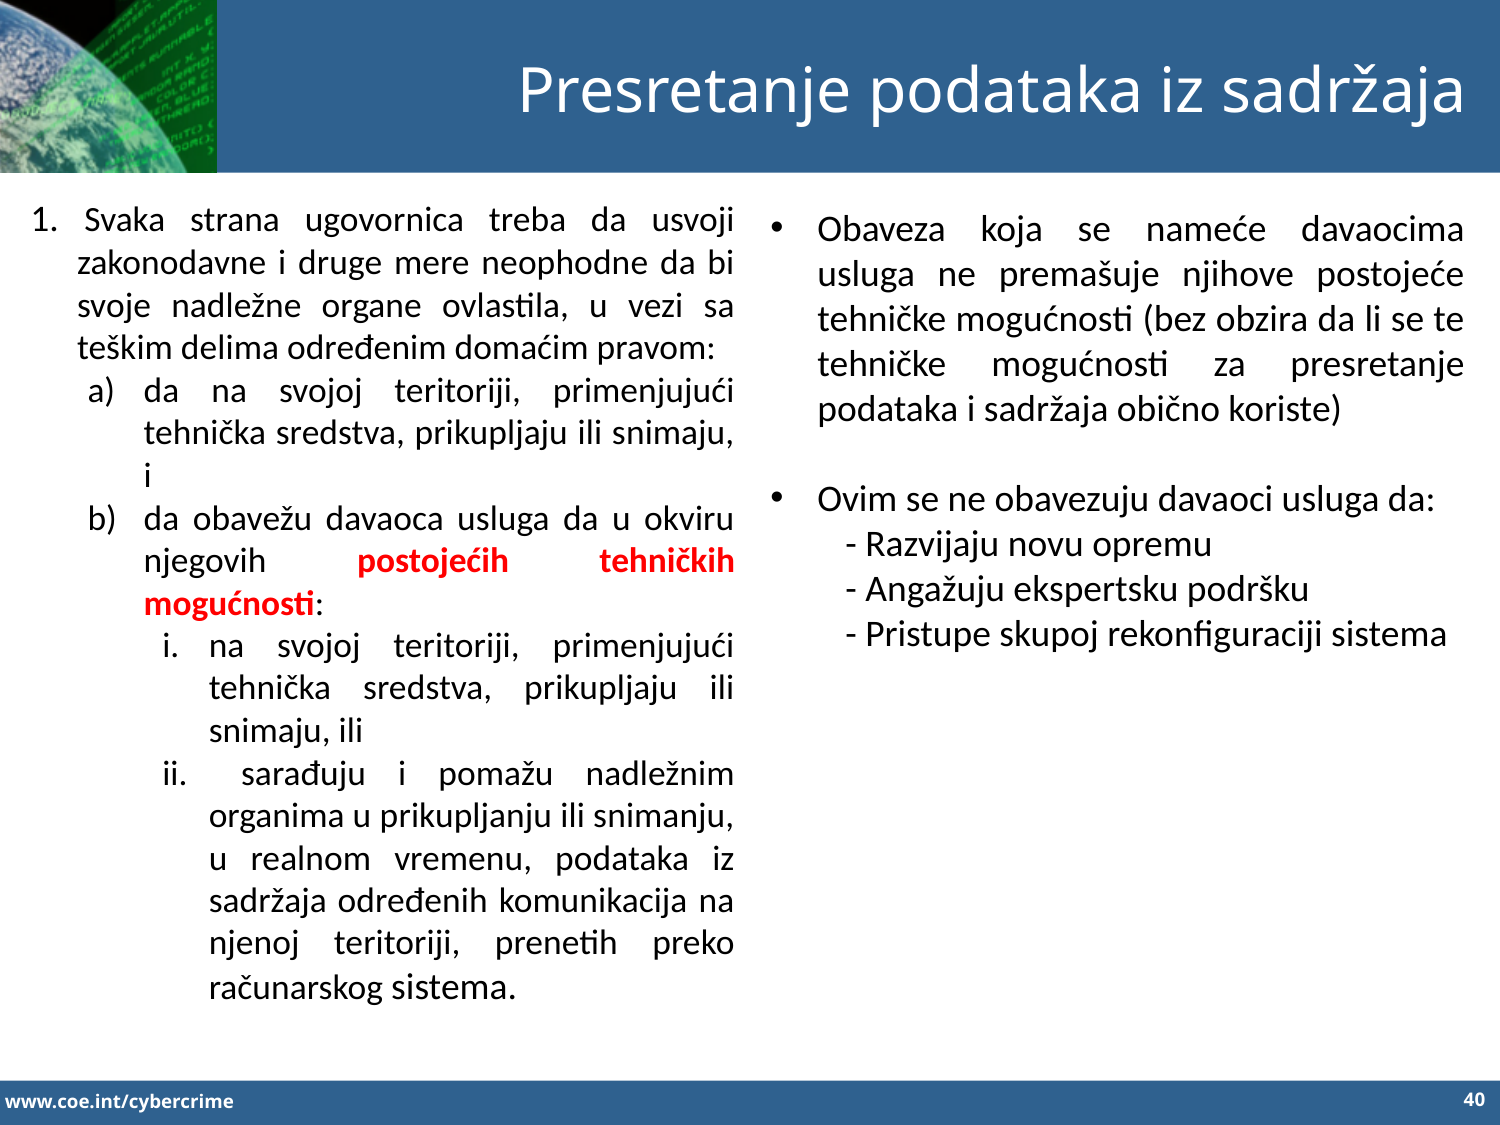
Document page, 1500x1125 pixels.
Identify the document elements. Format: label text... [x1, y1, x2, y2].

text_box Obaveza koja se nameće davaocima usluga ne premašuje njihove postojeće tehničke mogućnosti (bez obzira da li se te tehničke mogućnosti za presretanje podataka i sadržaja obično koriste) Ovim se ne obavezuju davaoci usluga da: - Razvijaju novu opremu - Angažuju ekspertsku podršku - Pristupe skupoj rekonfiguraciji sistema [755, 196, 1480, 661]
text_box Presretanje podataka iz sadržaja [230, 42, 1483, 133]
text_box 1. Svaka strana ugovornica treba da usvoji zakonodavne i druge mere neophodne da bi svoje nadležne organe ovlastila, u vezi sa teškim delima određenim domaćim pravom: da na svojoj teritoriji, primenjujući tehnička sredstva, prikupljaju ili snimaju, i da obavežu davaoca usluga da u okviru njegovih postojećih tehničkih mogućnosti: na svojoj teritoriji, primenjujući tehnička sredstva, prikupljaju ili snimaju, ili sarađuju i pomažu nadležnim organima u prikupljanju ili snimanju, u realnom vremenu, podataka iz sadržaja određenih komunikacija na njenoj teritoriji, prenetih preko računarskog sistema. [15, 186, 750, 1015]
picture [0, 0, 217, 173]
